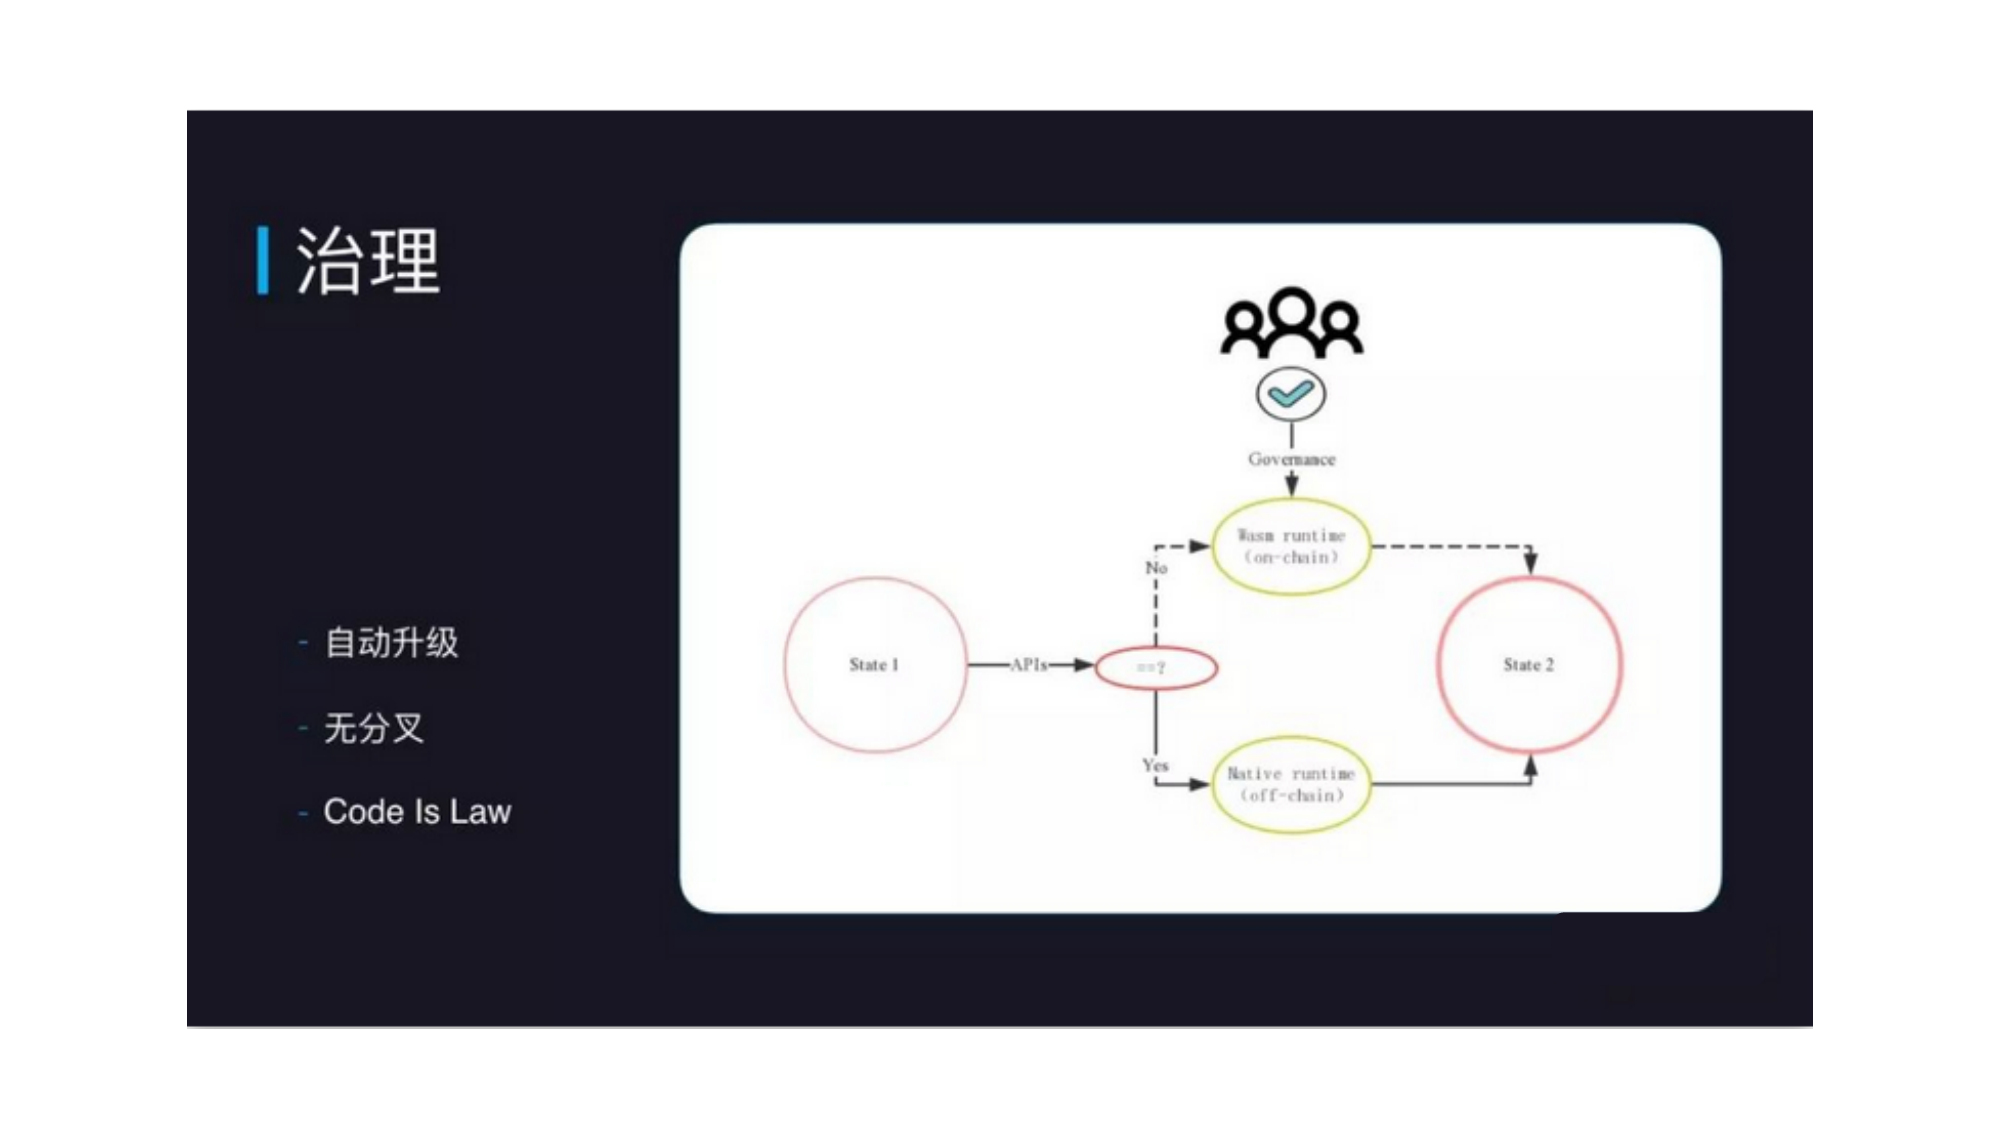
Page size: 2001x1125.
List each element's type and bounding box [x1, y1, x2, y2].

picture [187, 109, 1813, 1029]
